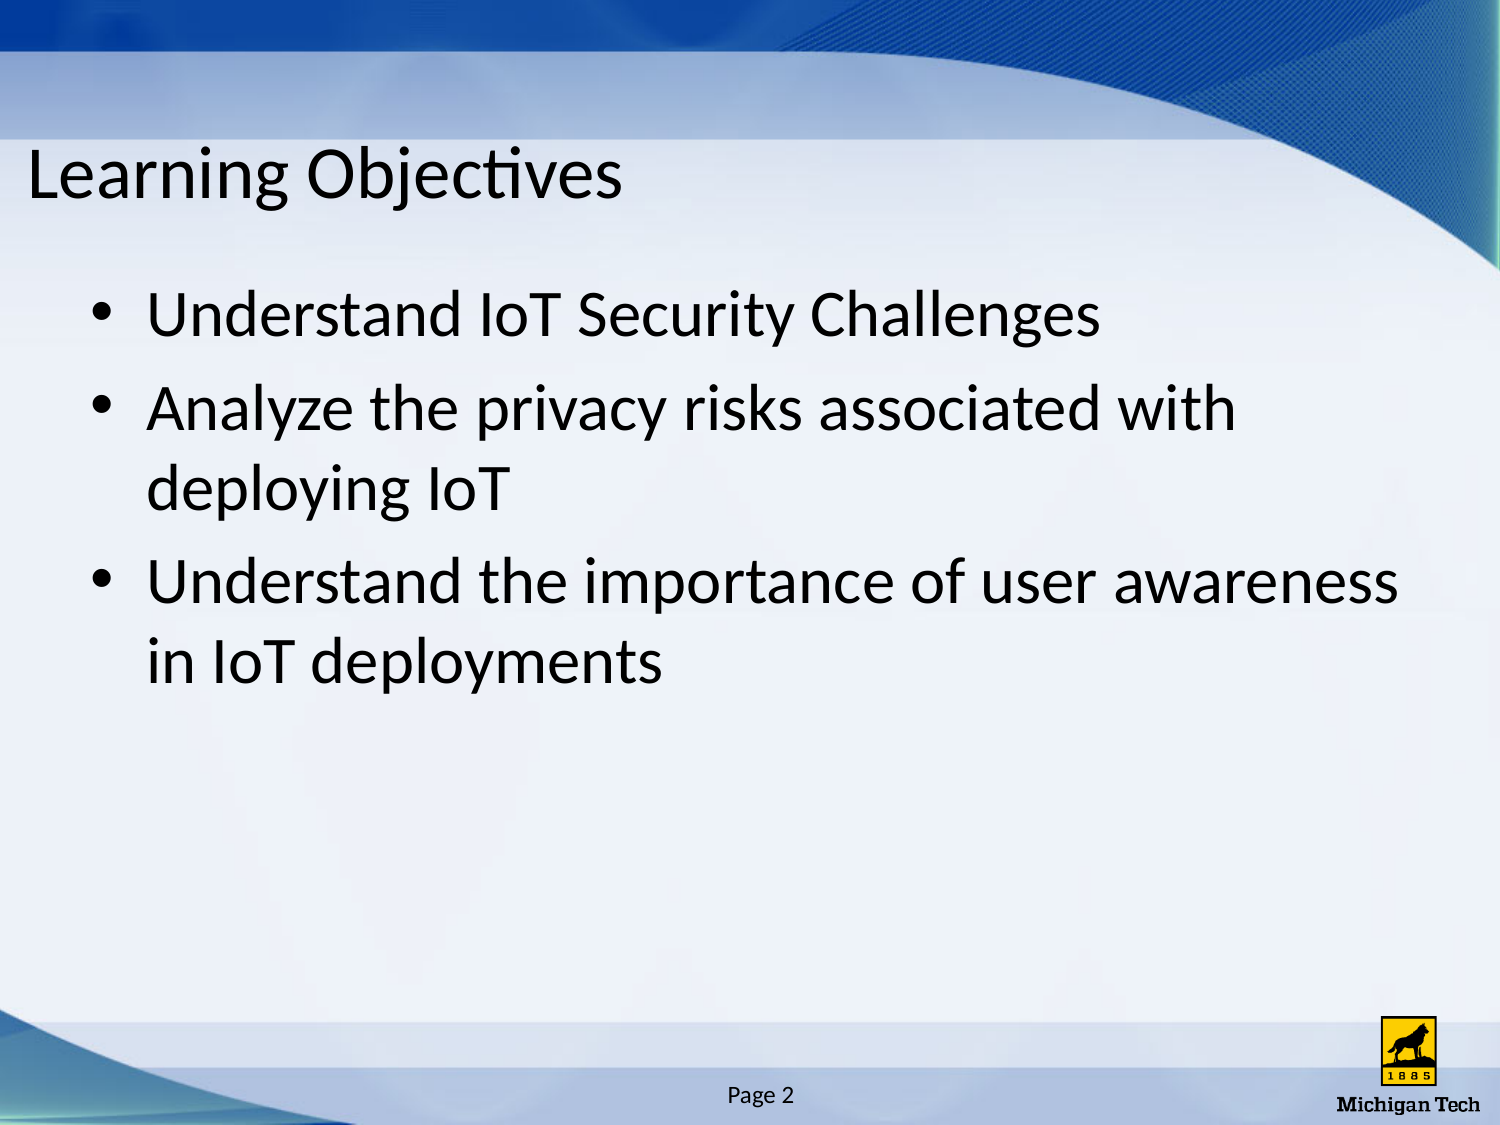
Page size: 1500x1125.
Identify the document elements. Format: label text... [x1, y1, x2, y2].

title Learning Objectives [12, 75, 1263, 263]
list Understand IoT Security Challenges Analyze the privacy risks associated with deploying IoT Understand the importance of user awareness in IoT deployments [75, 262, 1425, 1063]
picture [0, 0, 1500, 1125]
